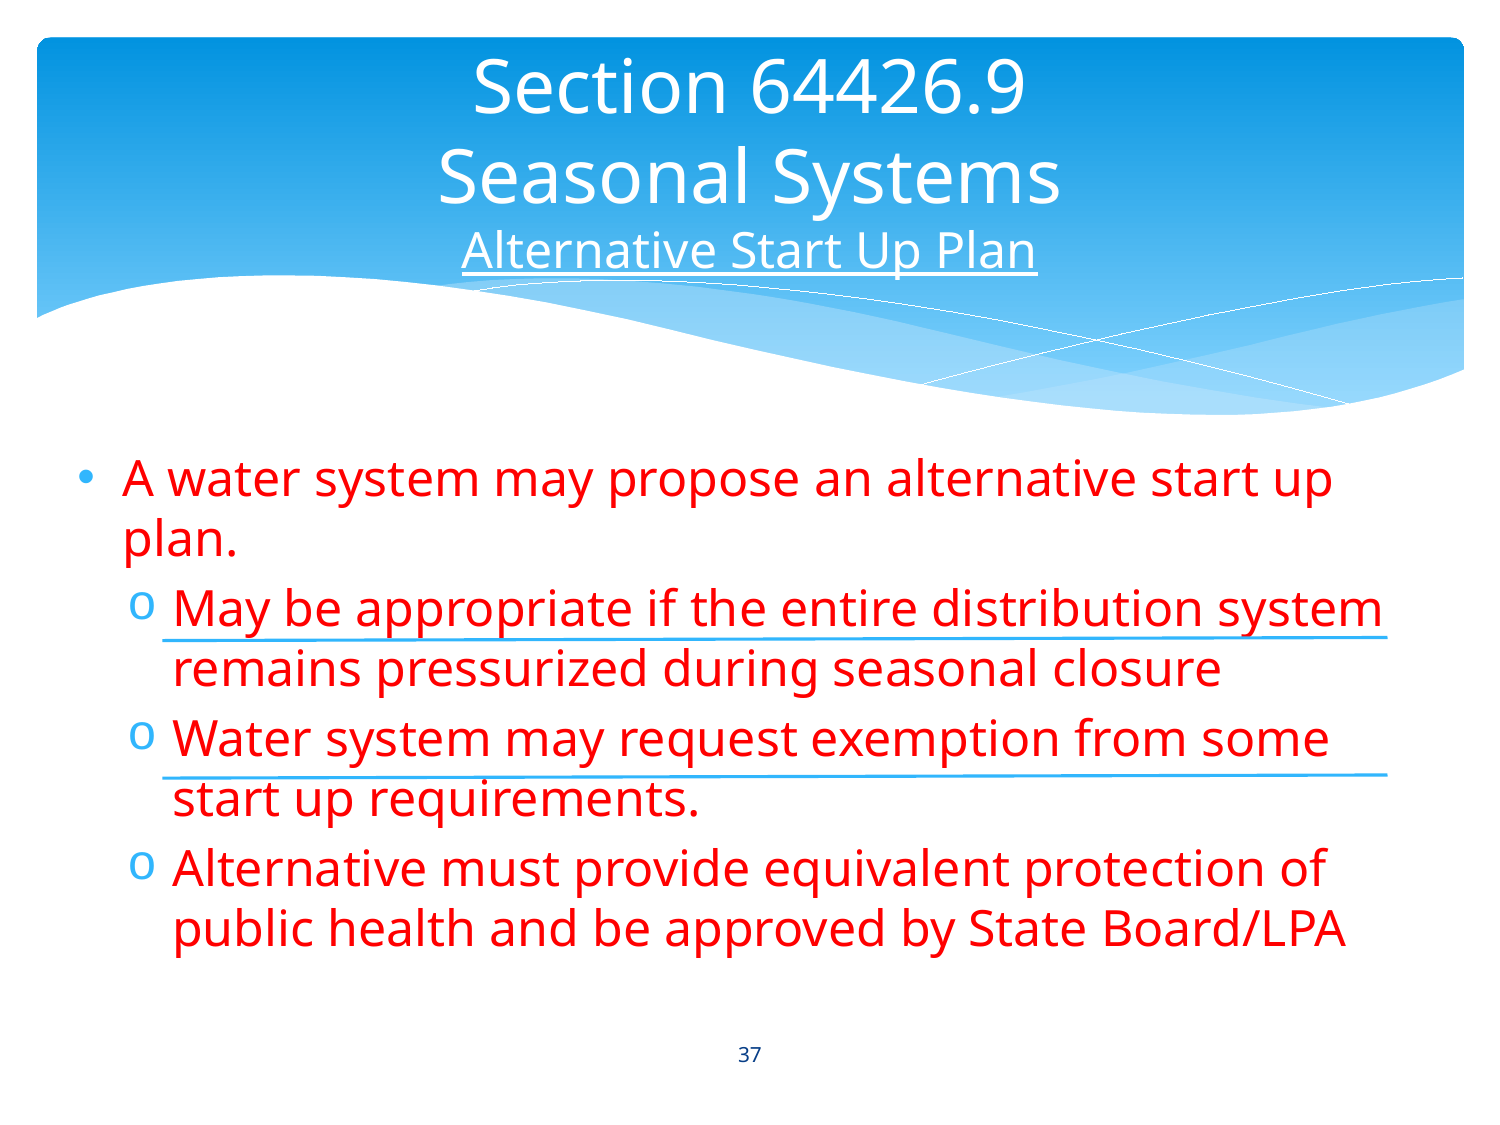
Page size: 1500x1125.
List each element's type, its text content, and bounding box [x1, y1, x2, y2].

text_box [162, 637, 1388, 641]
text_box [162, 774, 1388, 779]
slide_number 37 [654, 1025, 846, 1086]
title Section 64426.9 Seasonal Systems Alternative Start Up Plan [75, 55, 1425, 261]
list A water system may propose an alternative start up plan. May be appropriate if the entire distribution system remains pressurized during seasonal closure Water system may request exemption from some start up requirements. Alternative must provide equivalent protection of public health and be approved by State Board/LPA [62, 438, 1438, 1005]
